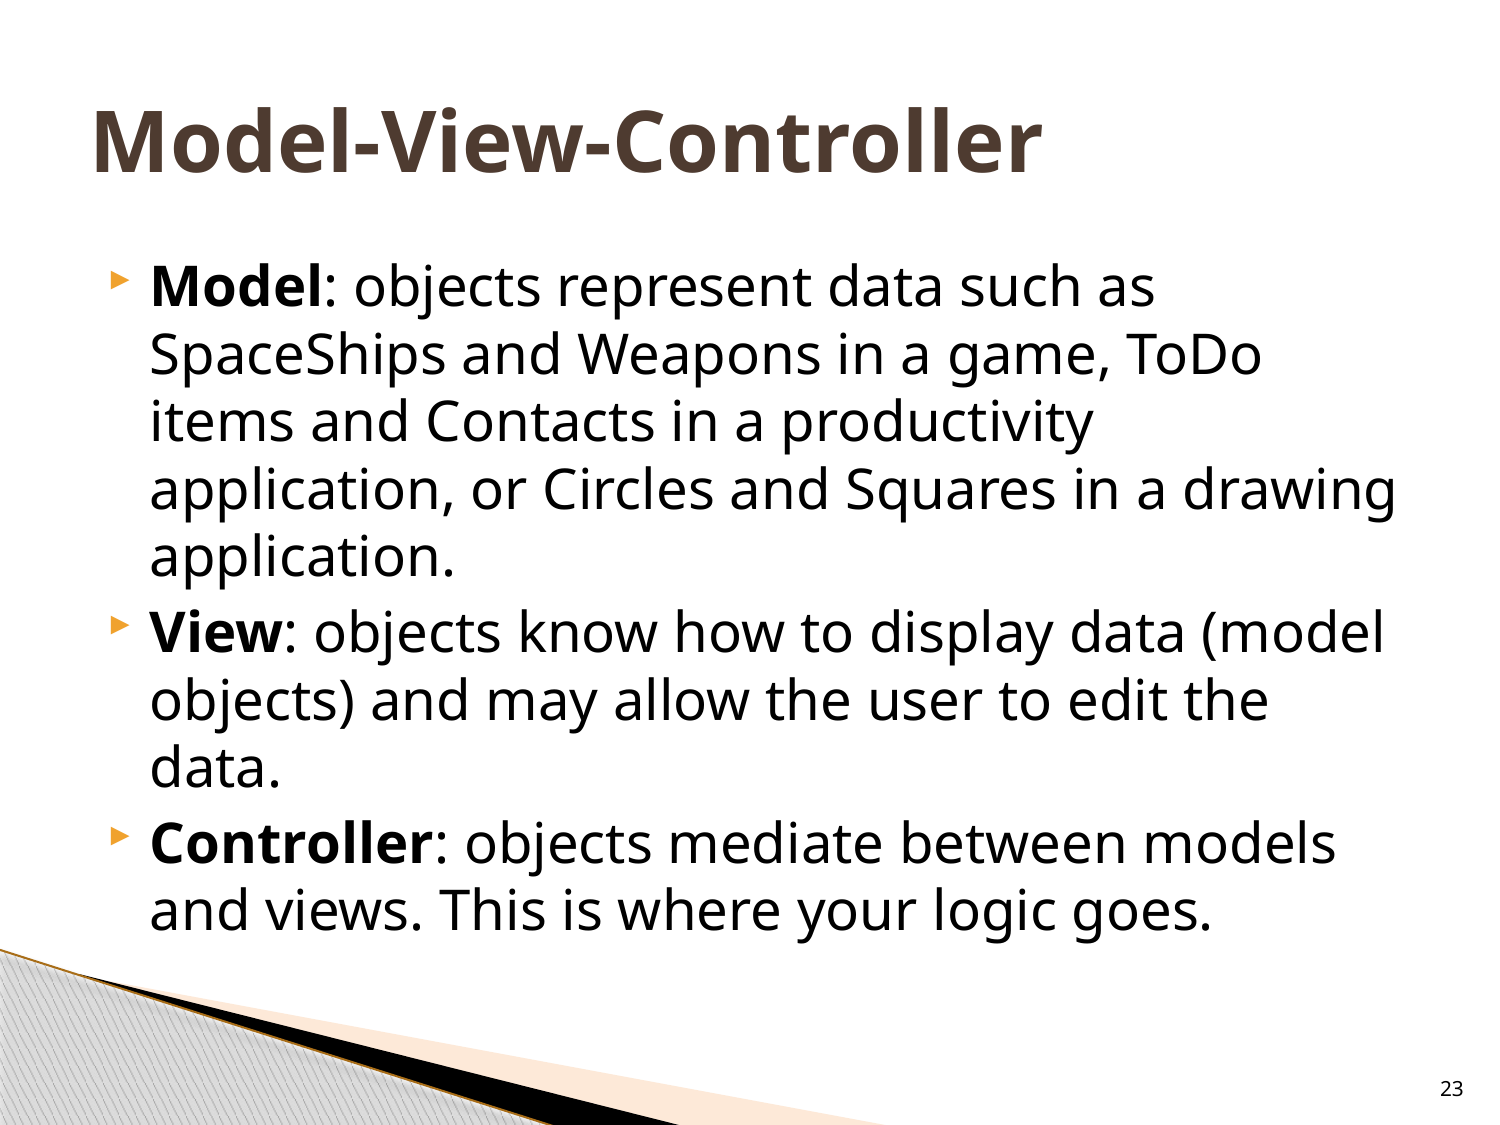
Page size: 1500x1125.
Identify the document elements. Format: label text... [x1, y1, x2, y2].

title Model-View-Controller [75, 45, 1425, 233]
list Model: objects represent data such as SpaceShips and Weapons in a game, ToDo items and Contacts in a productivity application, or Circles and Squares in a drawing application. View: objects know how to display data (model objects) and may allow the user to edit the data. Controller: objects mediate between models and views. This is where your logic goes. [75, 243, 1425, 986]
slide_number 23 [1418, 1051, 1479, 1112]
